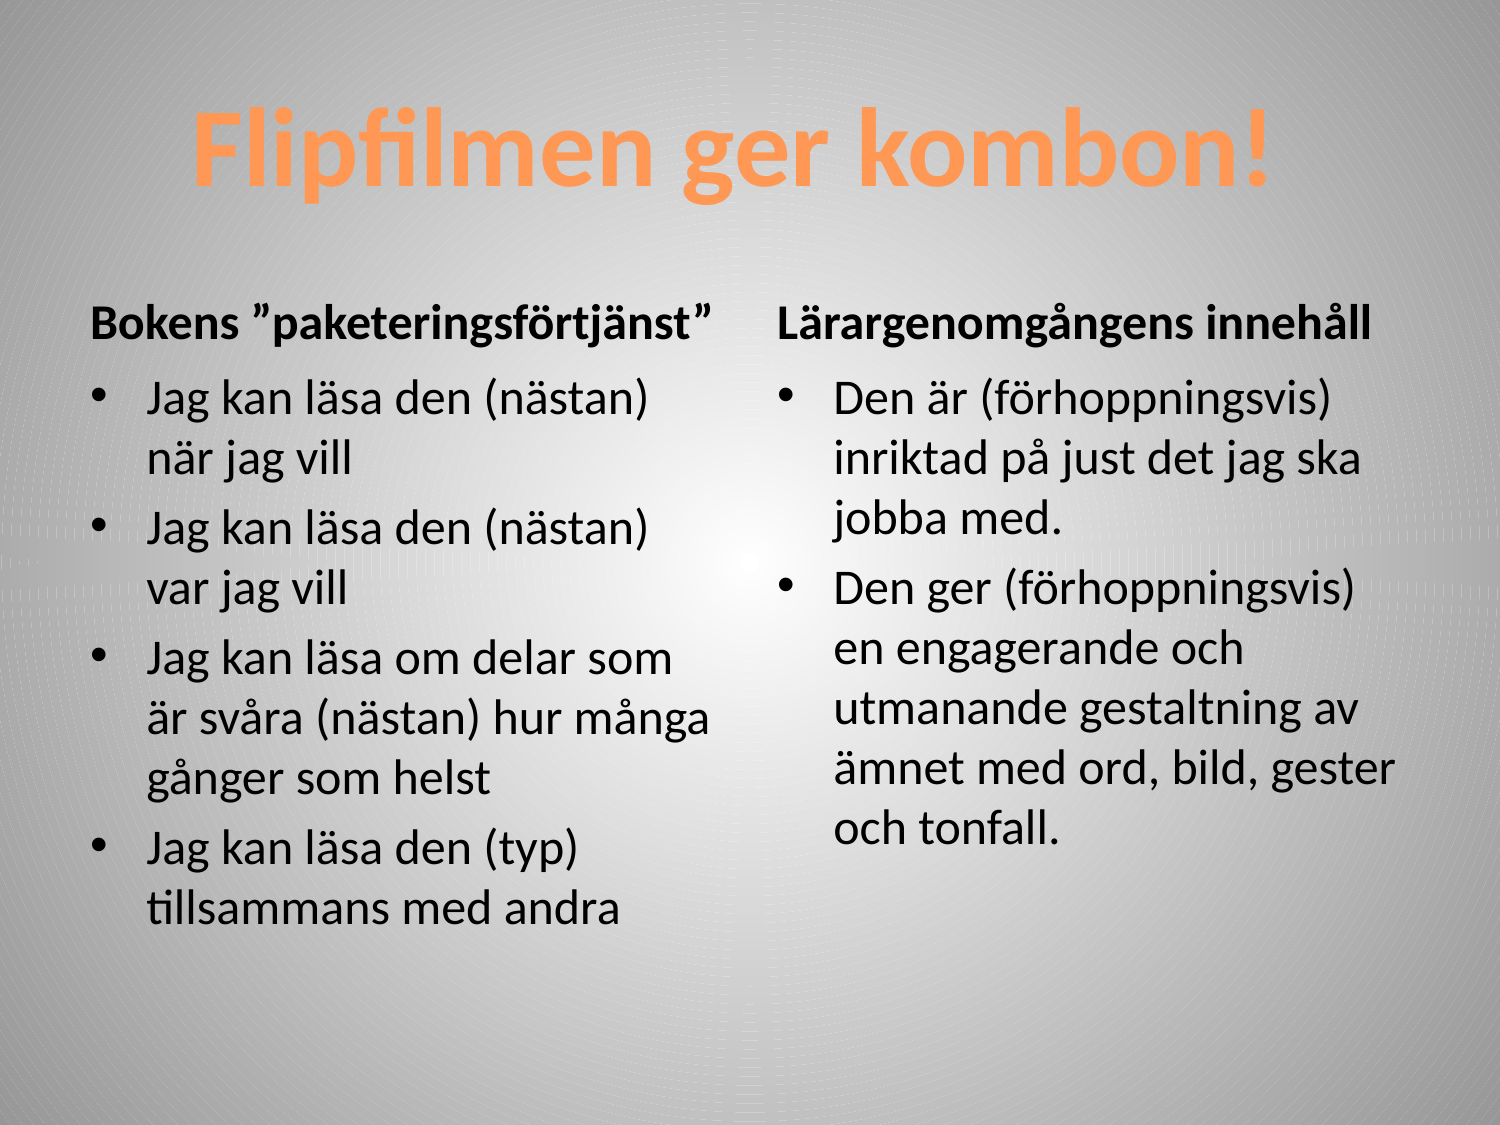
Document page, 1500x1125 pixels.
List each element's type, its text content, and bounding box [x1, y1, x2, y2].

list Jag kan läsa den (nästan) när jag vill Jag kan läsa den (nästan) var jag vill Jag kan läsa om delar som är svåra (nästan) hur många gånger som helst Jag kan läsa den (typ) tillsammans med andra [75, 356, 738, 1005]
list Lärargenomgångens innehåll [761, 251, 1425, 356]
text_box Flipfilmen ger kombon! [176, 66, 1293, 217]
list Den är (förhoppningsvis) inriktad på just det jag ska jobba med. Den ger (förhoppningsvis) en engagerande och utmanande gestaltning av ämnet med ord, bild, gester och tonfall. [761, 356, 1425, 1005]
list Bokens ”paketeringsförtjänst” [75, 251, 738, 356]
